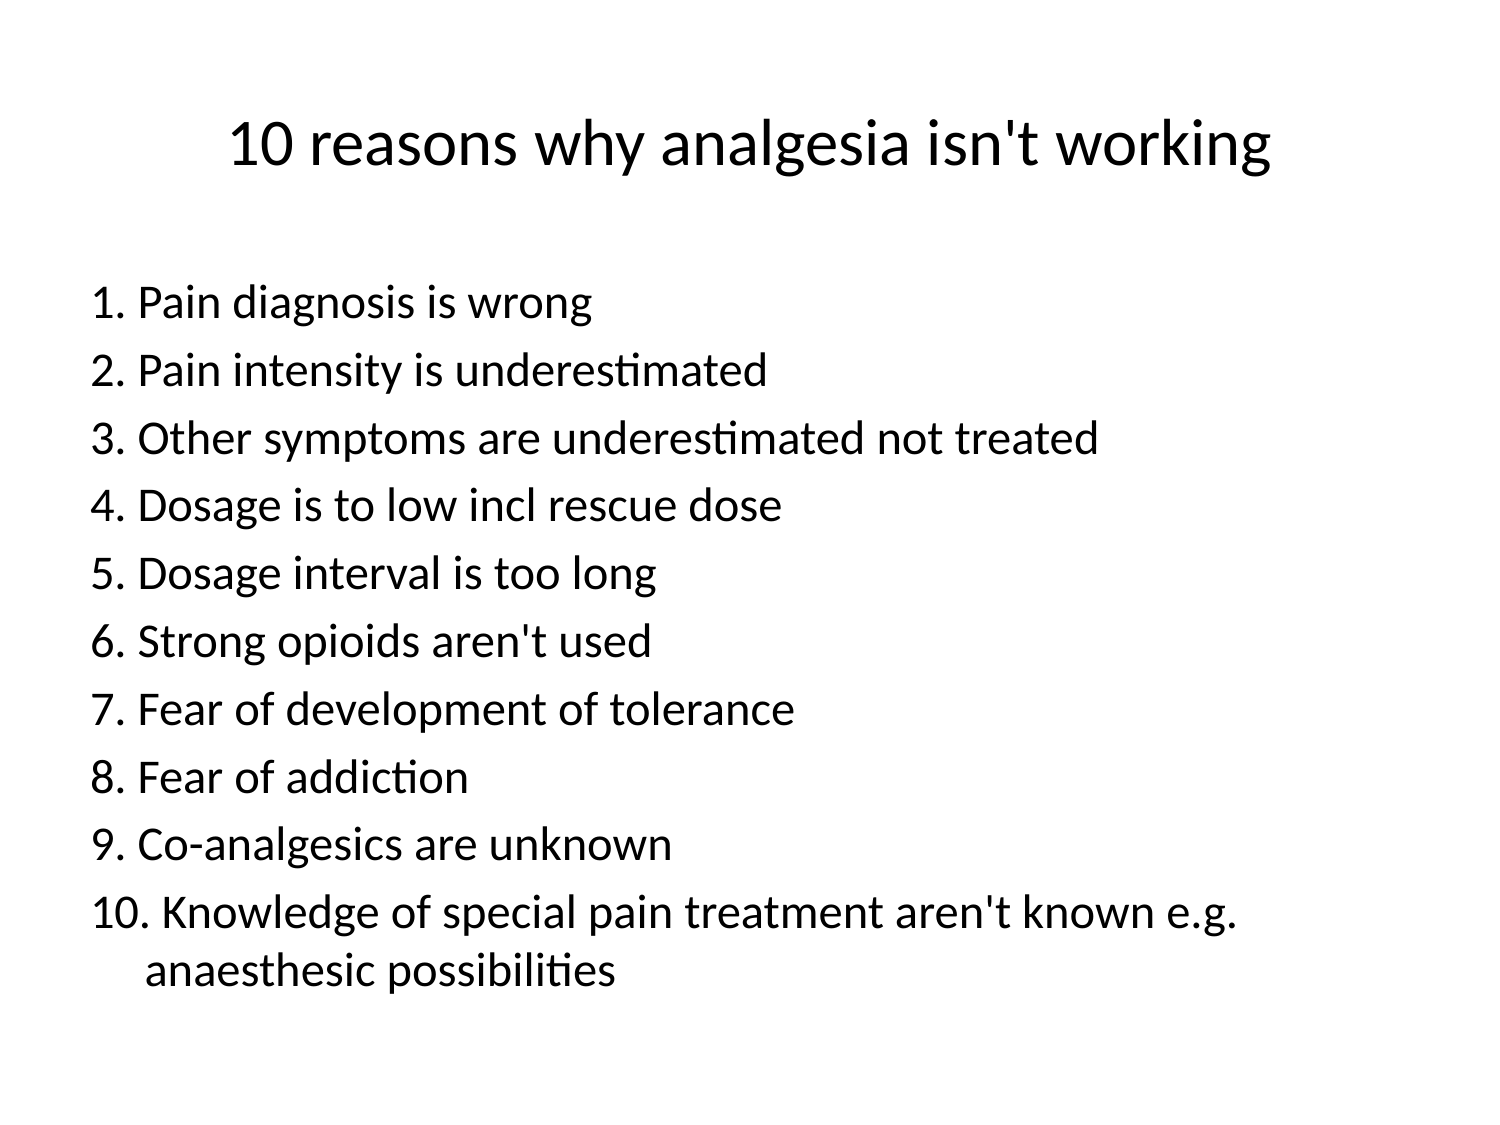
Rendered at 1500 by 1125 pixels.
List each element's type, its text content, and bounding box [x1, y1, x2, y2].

title 10 reasons why analgesia isn't working [75, 45, 1425, 233]
list 1. Pain diagnosis is wrong 2. Pain intensity is underestimated 3. Other symptoms are underestimated not treated 4. Dosage is to low incl rescue dose 5. Dosage interval is too long 6. Strong opioids aren't used 7. Fear of development of tolerance 8. Fear of addiction 9. Co-analgesics are unknown 10. Knowledge of special pain treatment aren't known e.g. anaesthesic possibilities [75, 262, 1425, 1005]
